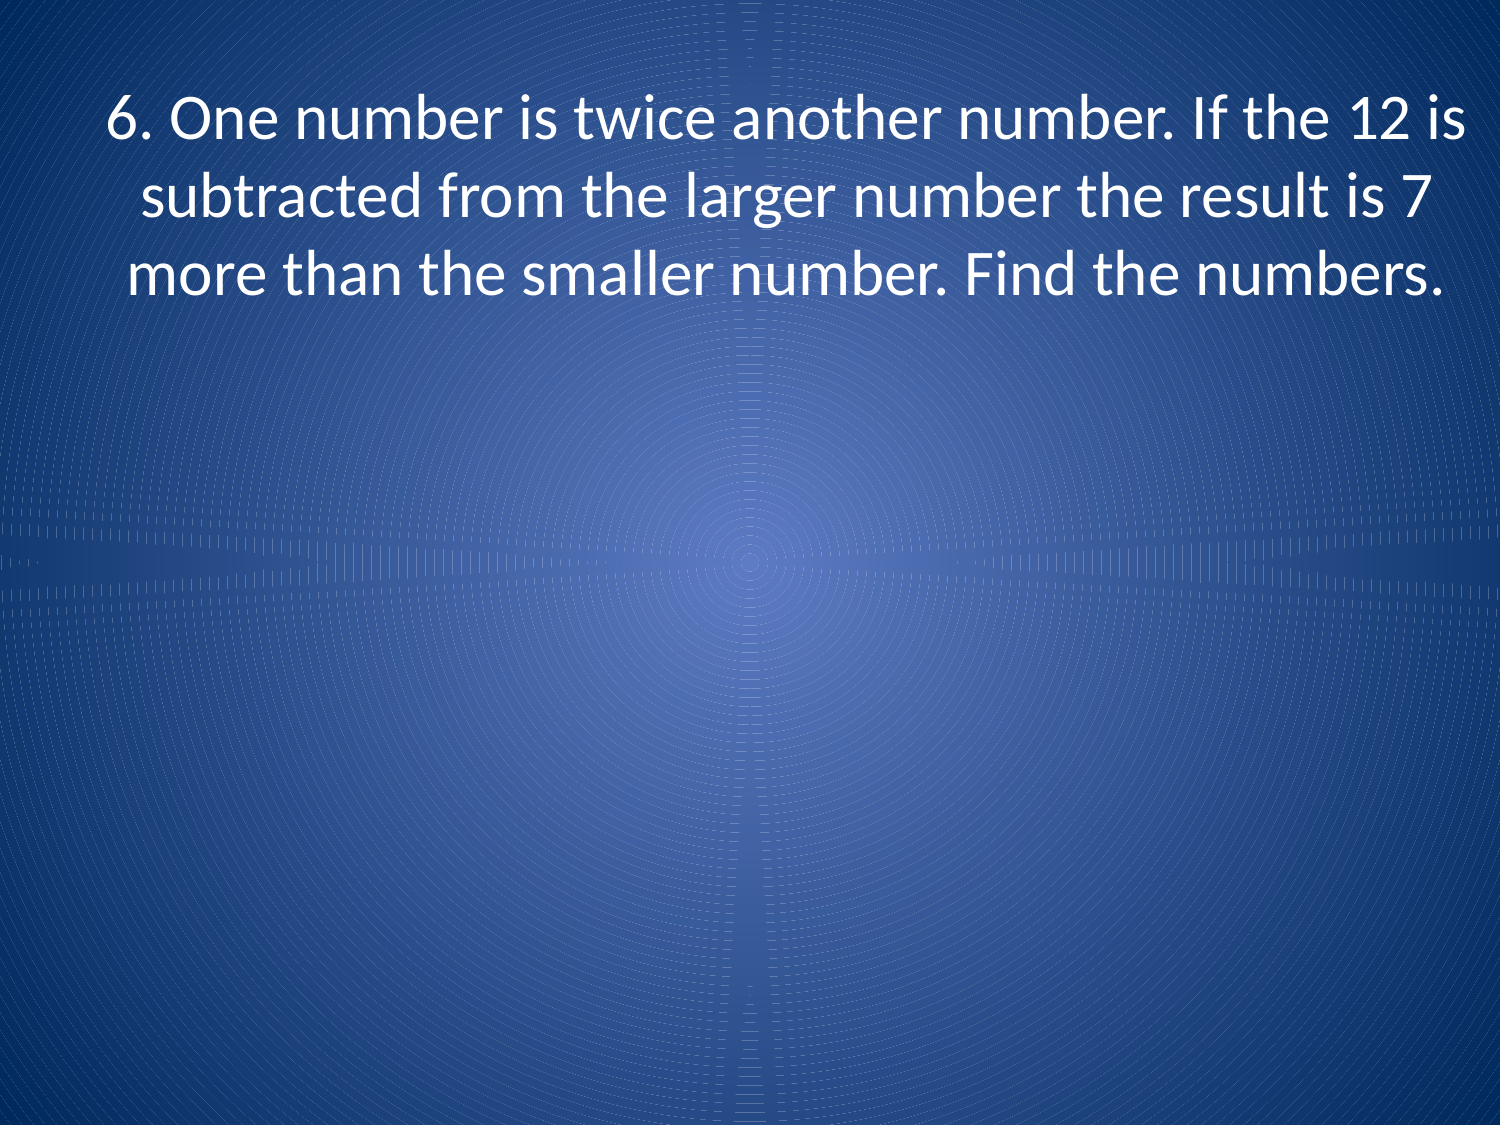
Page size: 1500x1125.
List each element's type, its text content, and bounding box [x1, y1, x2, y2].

title 6. One number is twice another number. If the 12 is subtracted from the larger number the result is 7 more than the smaller number. Find the numbers. [75, 45, 1500, 338]
